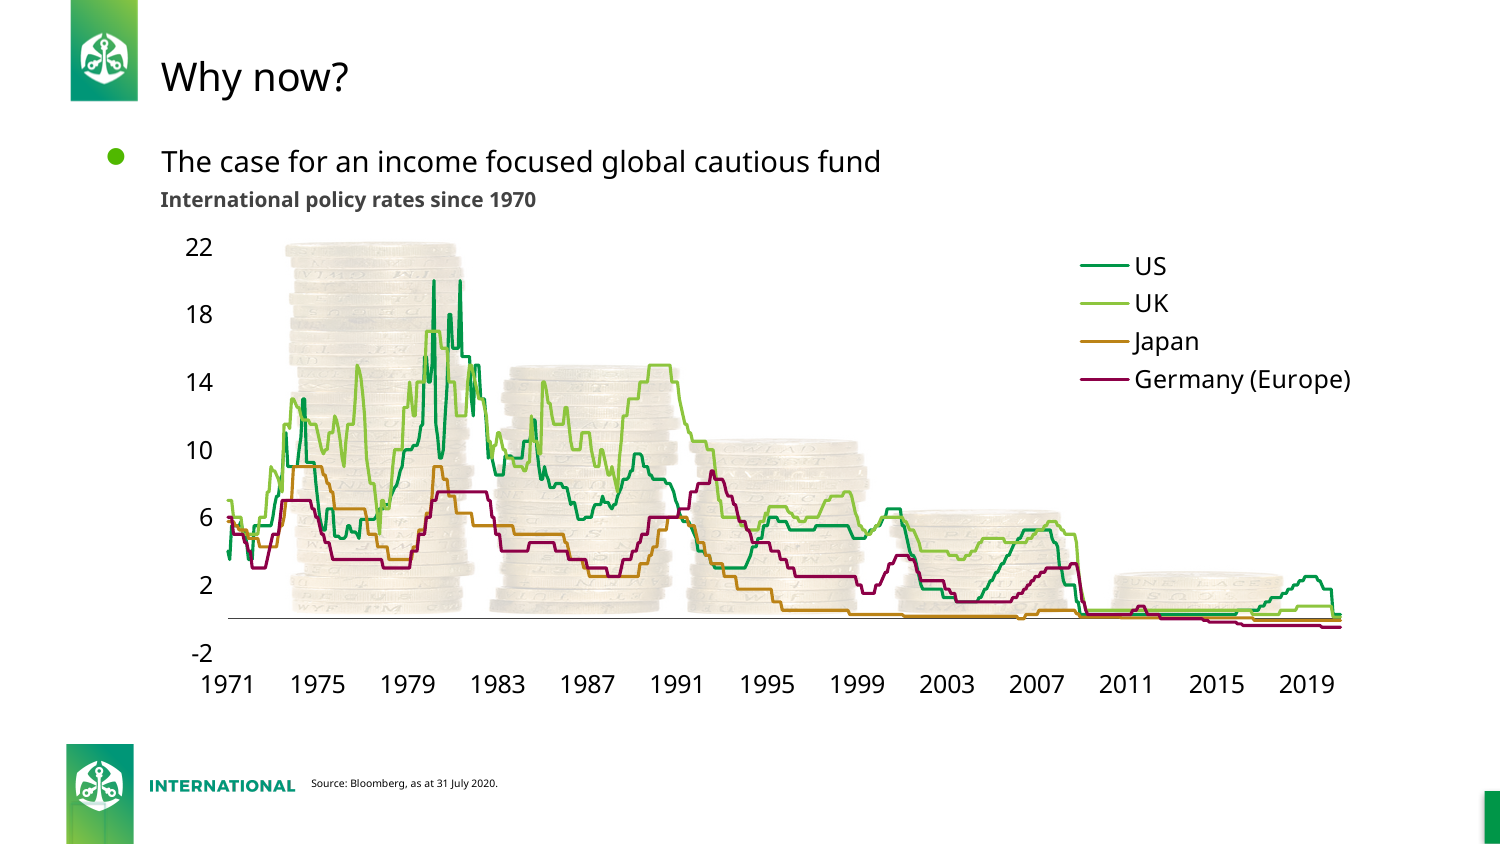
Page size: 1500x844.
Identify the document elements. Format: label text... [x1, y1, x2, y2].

picture [0, 0, 146, 107]
list The case for an income focused global cautious fund [90, 135, 1428, 754]
picture [1, 740, 365, 844]
title Why now? [145, 43, 1425, 107]
text_box Source: Bloomberg, as at 31 July 2020. [311, 786, 1317, 790]
chart [145, 191, 1426, 778]
